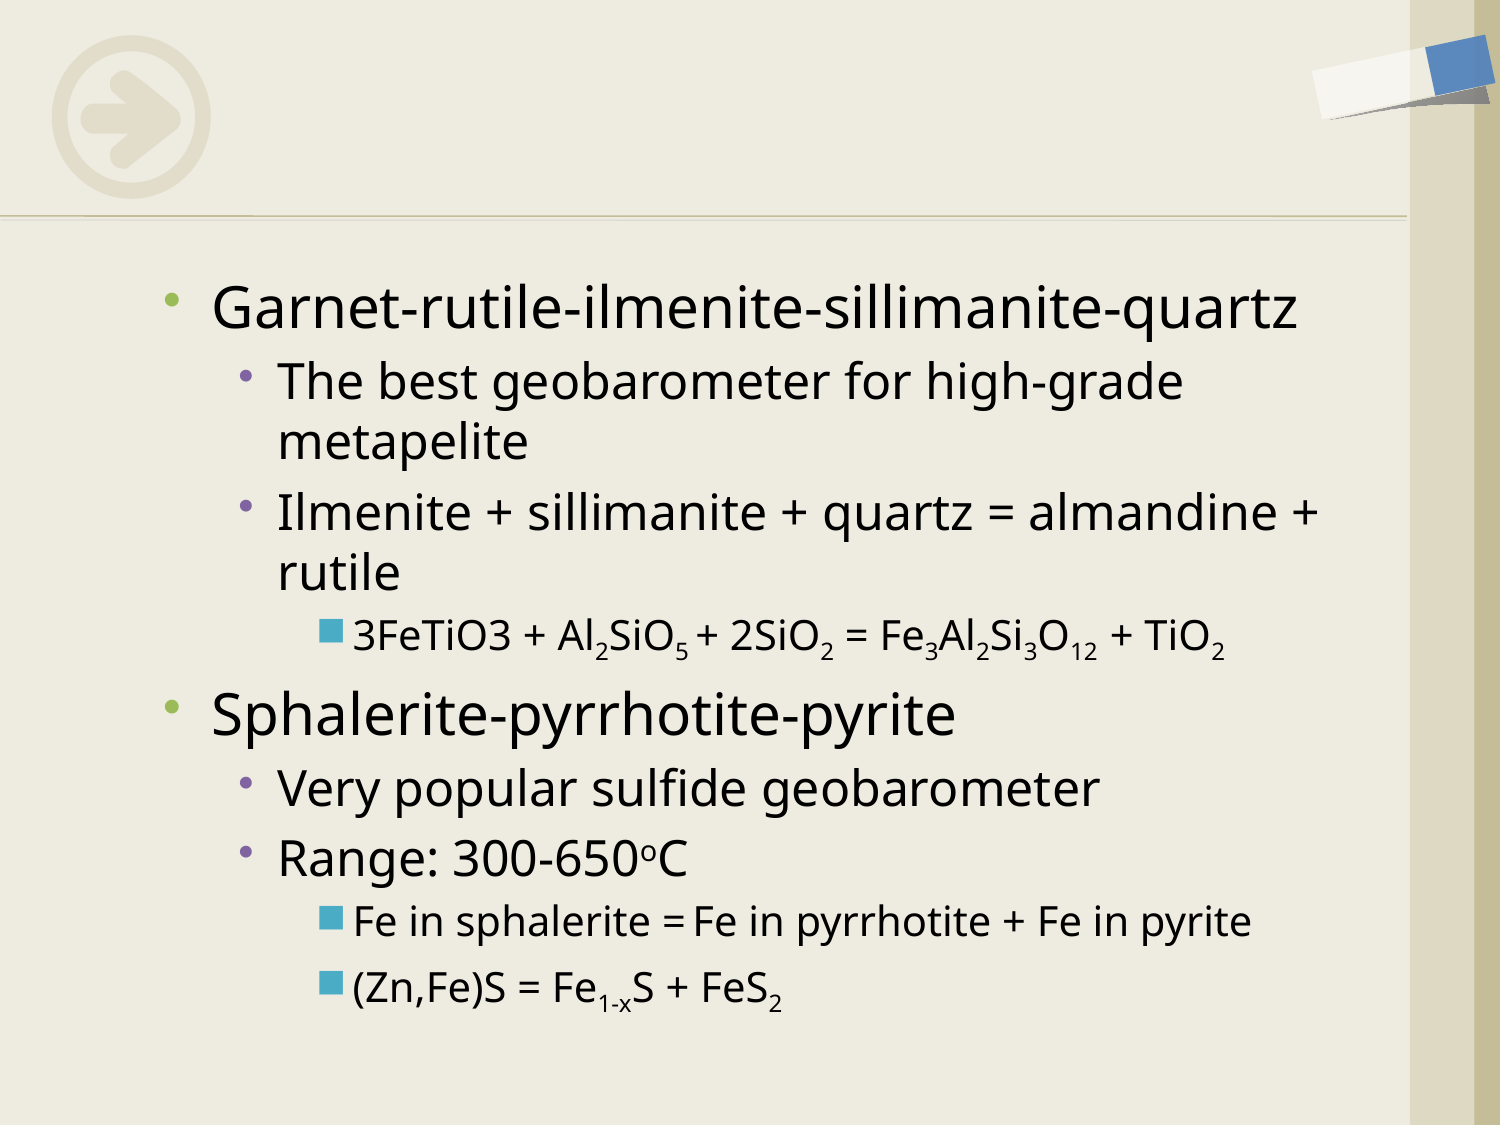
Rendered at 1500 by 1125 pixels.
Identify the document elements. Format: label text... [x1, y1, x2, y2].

list Garnet-rutile-ilmenite-sillimanite-quartz The best geobarometer for high-grade metapelite Ilmenite + sillimanite + quartz = almandine + rutile 3FeTiO3 + Al2SiO5 + 2SiO2 = Fe3Al2Si3O12 + TiO2 Sphalerite-pyrrhotite-pyrite Very popular sulfide geobarometer Range: 300-650oC Fe in sphalerite = Fe in pyrrhotite + Fe in pyrite (Zn,Fe)S = Fe1-xS + FeS2 [75, 262, 1406, 1005]
